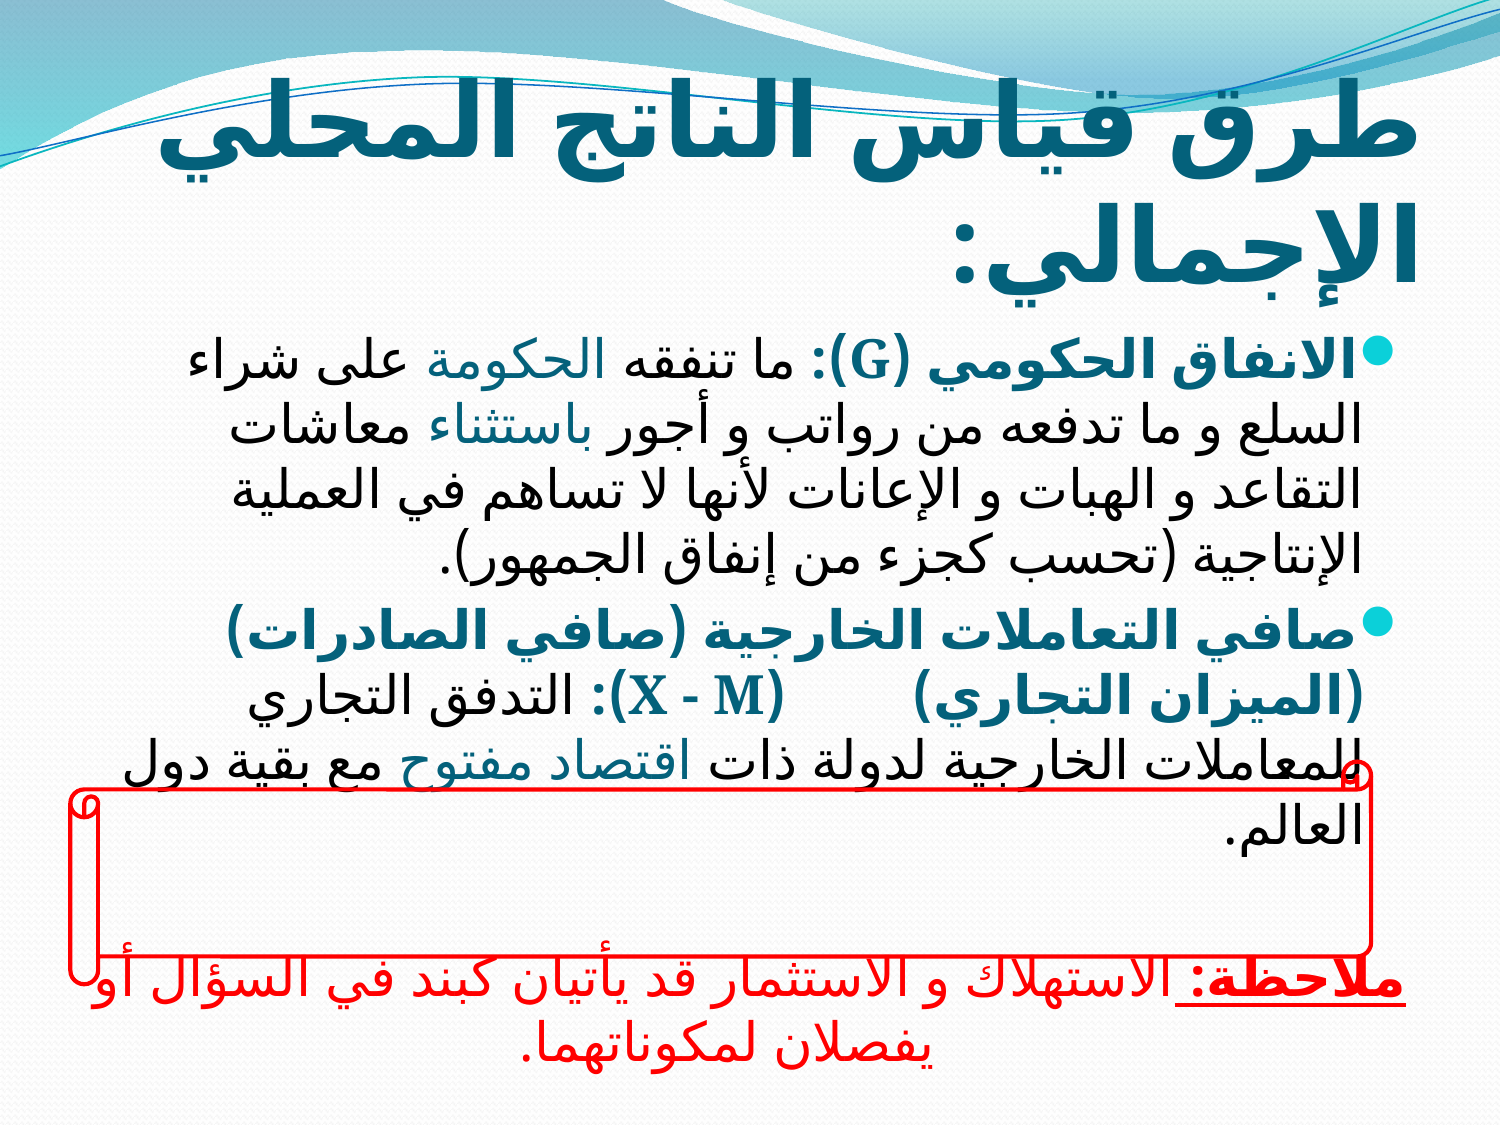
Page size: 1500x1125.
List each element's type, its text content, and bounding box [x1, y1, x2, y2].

footer [437, 1042, 988, 1103]
title طرق قياس الناتج المحلي الإجمالي: [75, 115, 1425, 303]
text_box [68, 759, 1374, 987]
list الانفاق الحكومي (G): ما تنفقه الحكومة على شراء السلع و ما تدفعه من رواتب و أجور باستثناء معاشات التقاعد و الهبات و الإعانات لأنها لا تساهم في العملية الإنتاجية (تحسب كجزء من إنفاق الجمهور). صافي التعاملات الخارجية (صافي الصادرات) (الميزان التجاري) (X - M): التدفق التجاري للمعاملات الخارجية لدولة ذات اقتصاد مفتوح مع بقية دول العالم. ملاحظة: الاستهلاك و الاستثمار قد يأتيان كبند في السؤال أو يفصلان لمكوناتهما. [75, 317, 1425, 1038]
